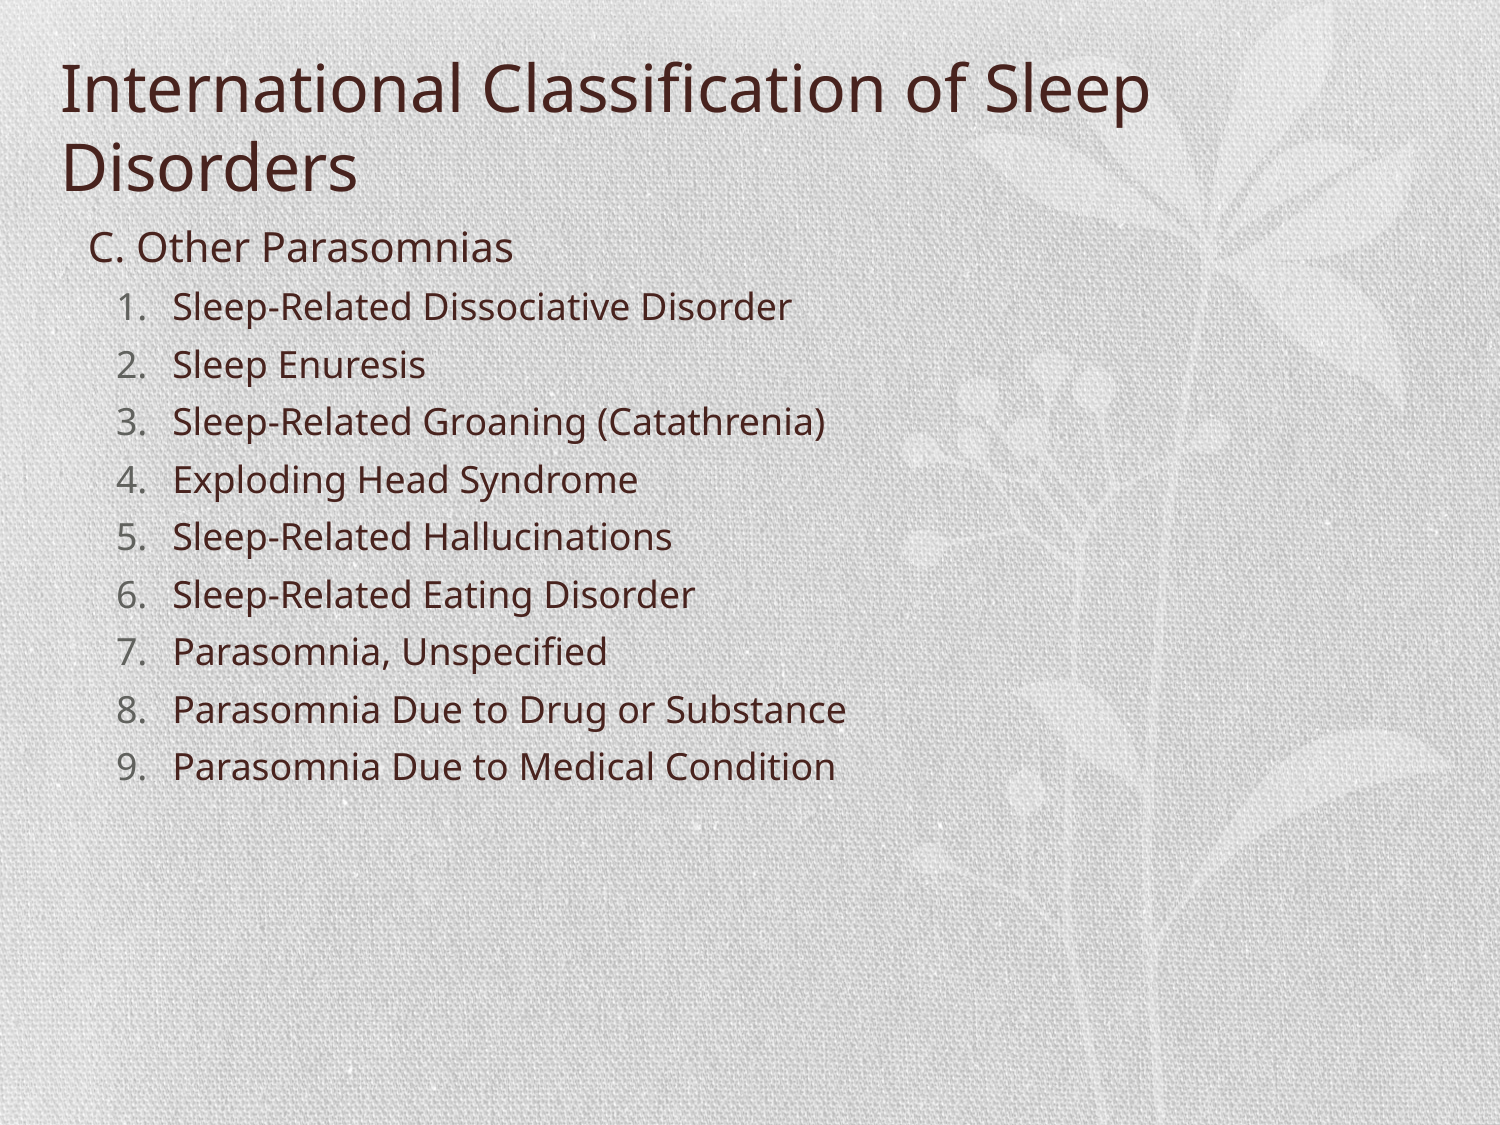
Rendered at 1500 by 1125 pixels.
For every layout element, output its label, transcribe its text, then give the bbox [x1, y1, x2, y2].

list C. Other Parasomnias Sleep-Related Dissociative Disorder Sleep Enuresis Sleep-Related Groaning (Catathrenia) Exploding Head Syndrome Sleep-Related Hallucinations Sleep-Related Eating Disorder Parasomnia, Unspecified Parasomnia Due to Drug or Substance Parasomnia Due to Medical Condition [45, 213, 1455, 1023]
title International Classification of Sleep Disorders [45, 37, 1455, 213]
